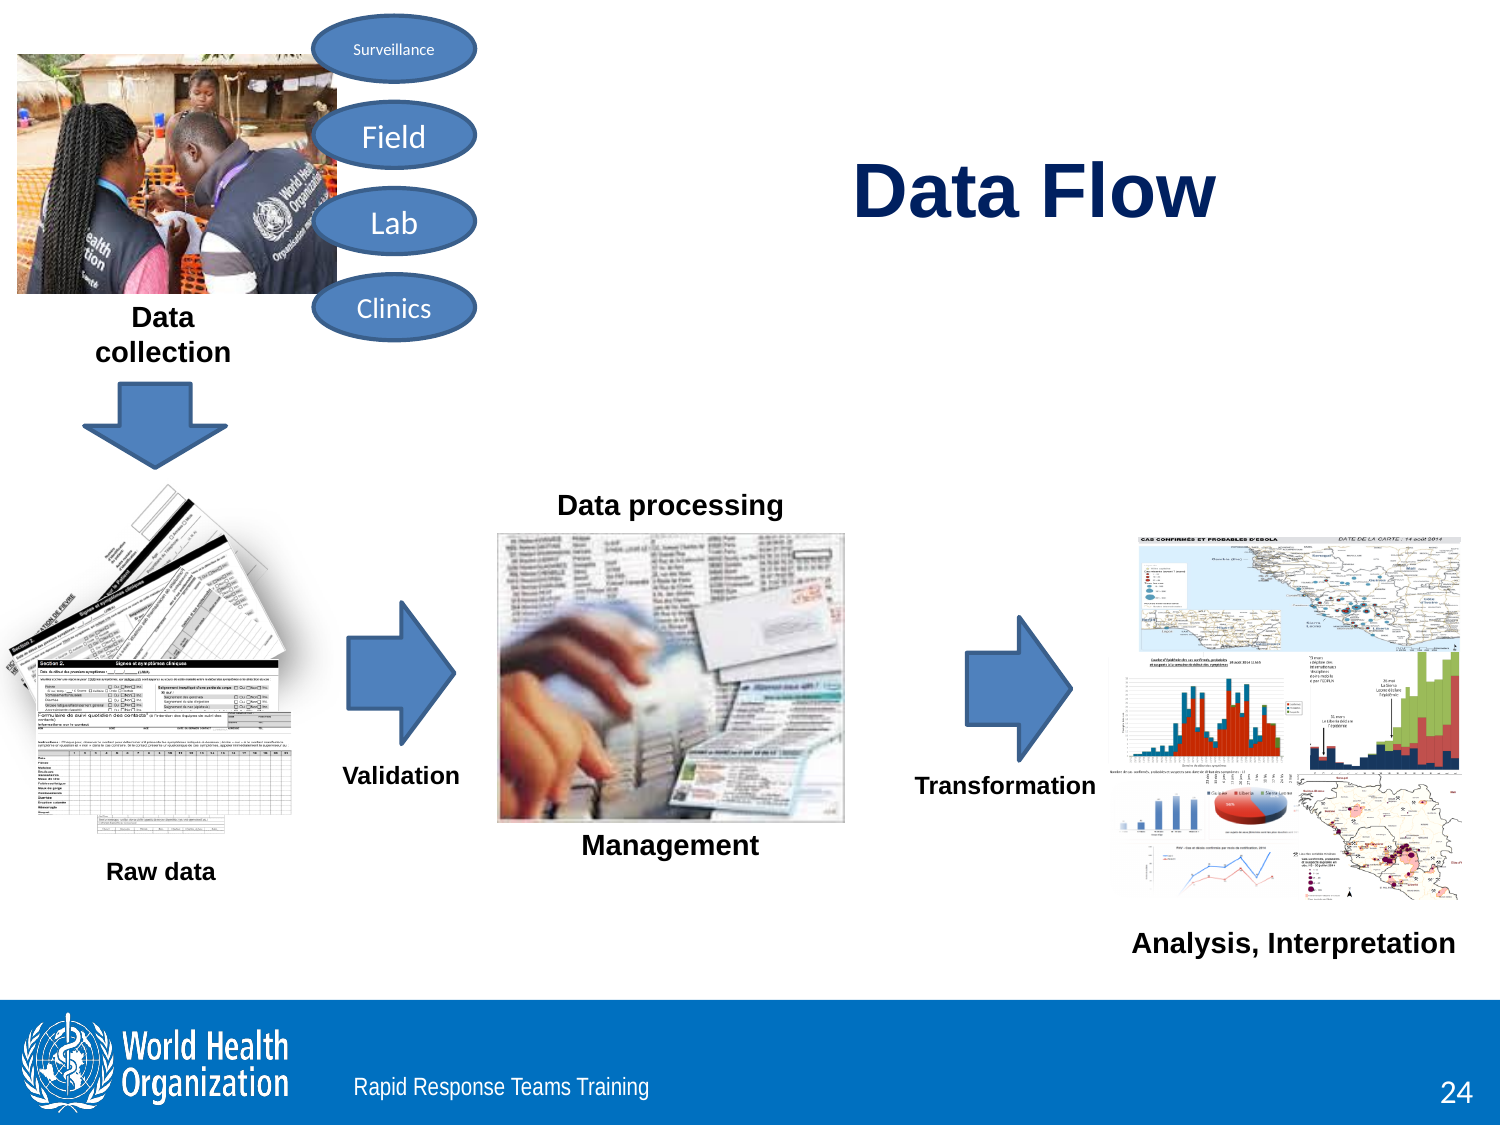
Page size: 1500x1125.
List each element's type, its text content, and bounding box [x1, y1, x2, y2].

text_box Clinics [311, 272, 478, 343]
text_box [964, 614, 1073, 762]
text_box Data processing [497, 479, 845, 529]
picture [21, 1012, 288, 1113]
text_box [346, 600, 457, 747]
text_box Lab [342, 185, 478, 257]
text_box [82, 381, 229, 470]
title Data Flow [589, 92, 1480, 282]
picture [2, 479, 294, 835]
text_box Validation [304, 751, 491, 797]
picture [16, 54, 337, 294]
text_box Raw data [5, 847, 317, 893]
picture [1108, 537, 1462, 901]
text_box Transformation [850, 762, 1103, 808]
text_box Surveillance [310, 13, 478, 84]
text_box Management [497, 830, 845, 869]
picture [496, 533, 845, 823]
text_box Data collection [7, 290, 319, 376]
text_box Field [342, 99, 478, 170]
text_box Analysis, Interpretation [1108, 916, 1480, 967]
